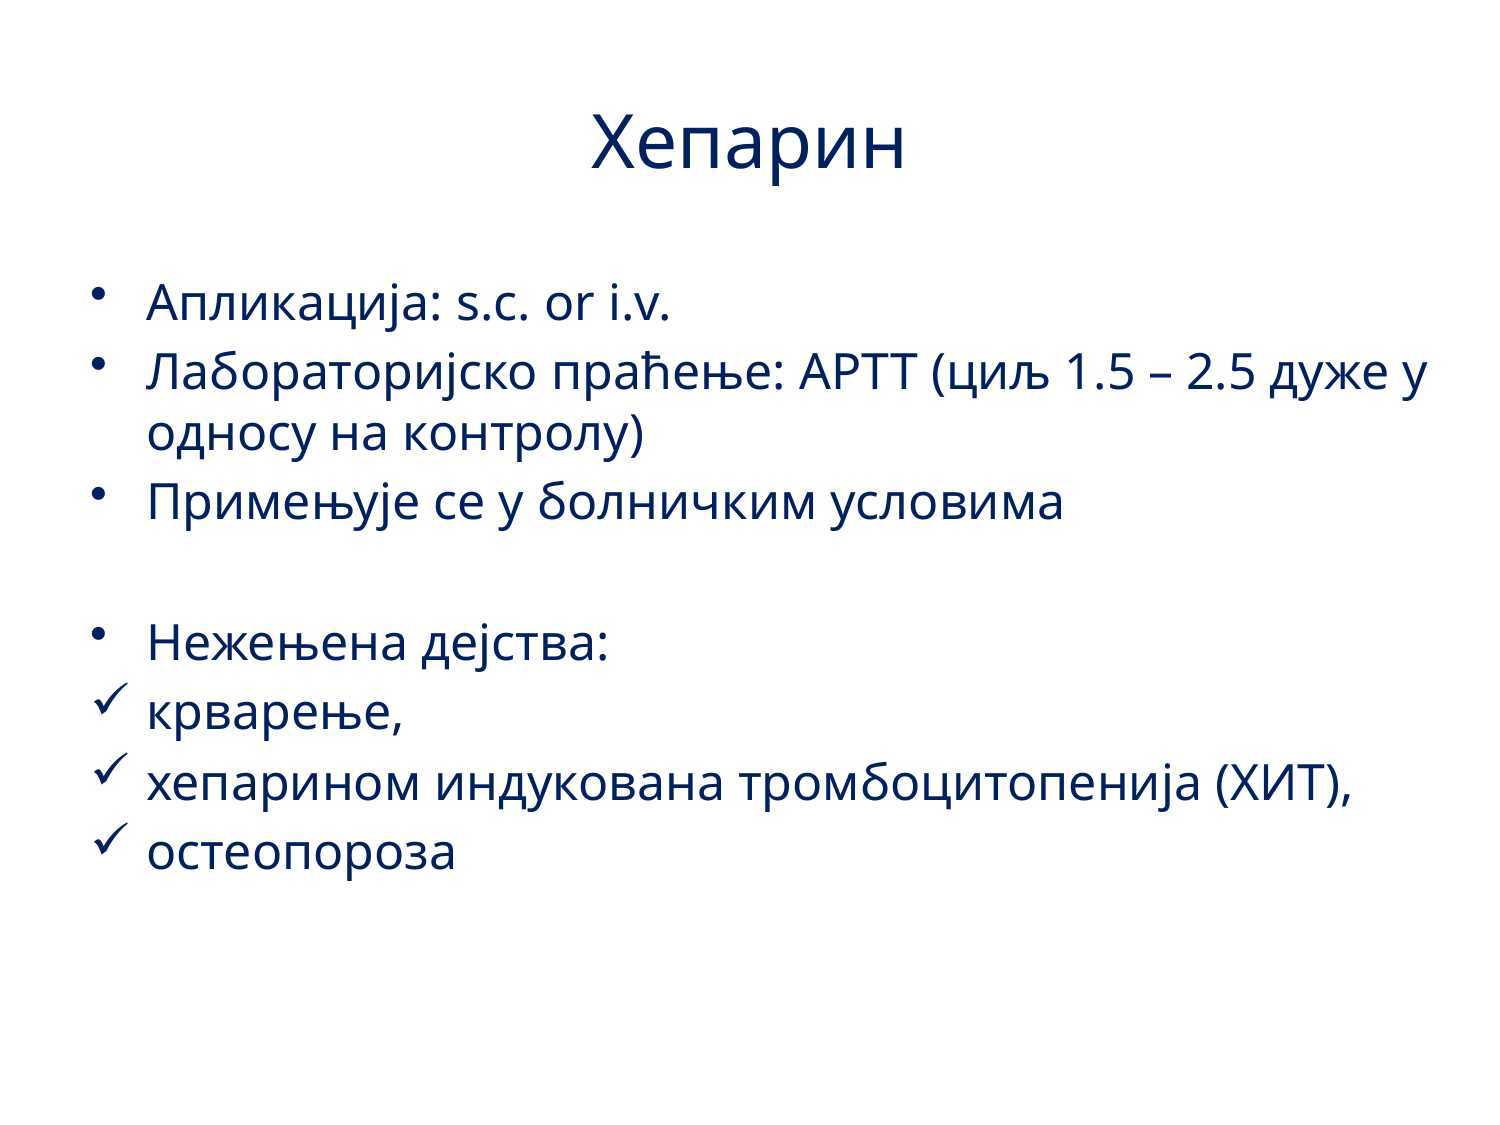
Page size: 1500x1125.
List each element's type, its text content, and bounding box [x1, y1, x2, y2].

list Апликација: s.c. or i.v. Лабораторијско праћење: APTT (циљ 1.5 – 2.5 дуже у односу на контролу) Примењује се у болничким условима Нежењена дејства: крварење, хепарином индукована тромбоцитопенија (ХИТ), остеопороза [75, 262, 1450, 1005]
title Хепарин [75, 45, 1425, 233]
